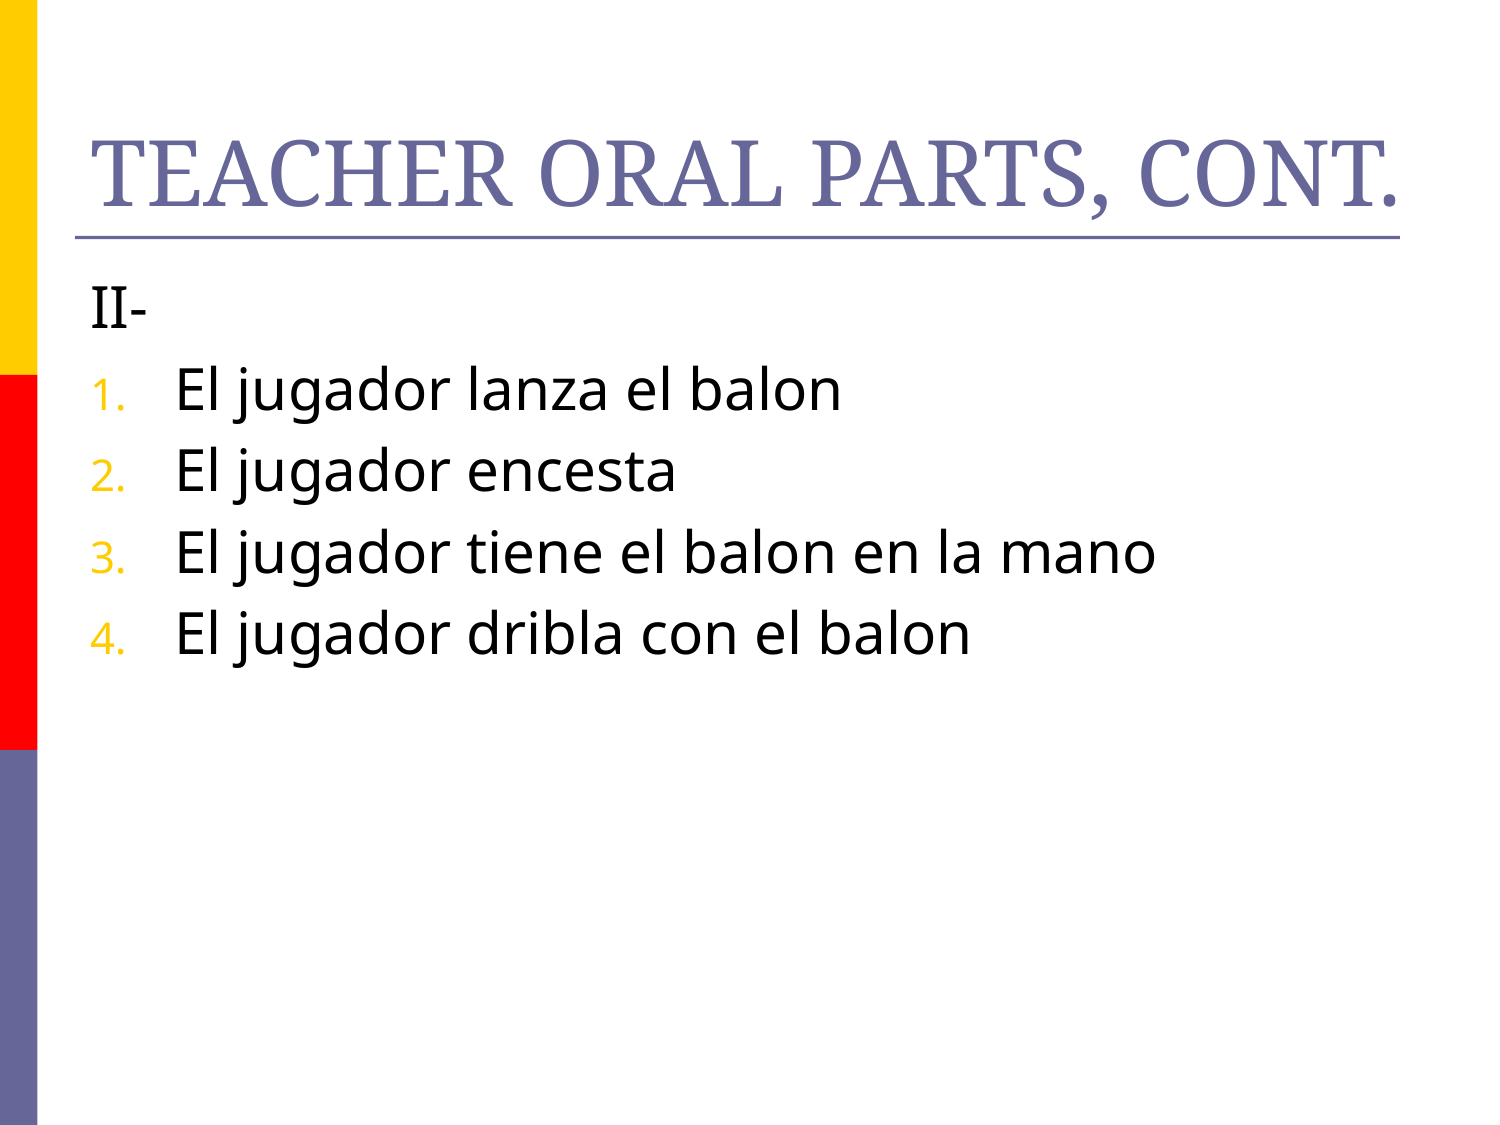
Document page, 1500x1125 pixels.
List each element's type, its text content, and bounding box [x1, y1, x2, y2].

list II- El jugador lanza el balon El jugador encesta El jugador tiene el balon en la mano El jugador dribla con el balon [75, 262, 1425, 1006]
title TEACHER ORAL PARTS, CONT. [75, 45, 1425, 233]
